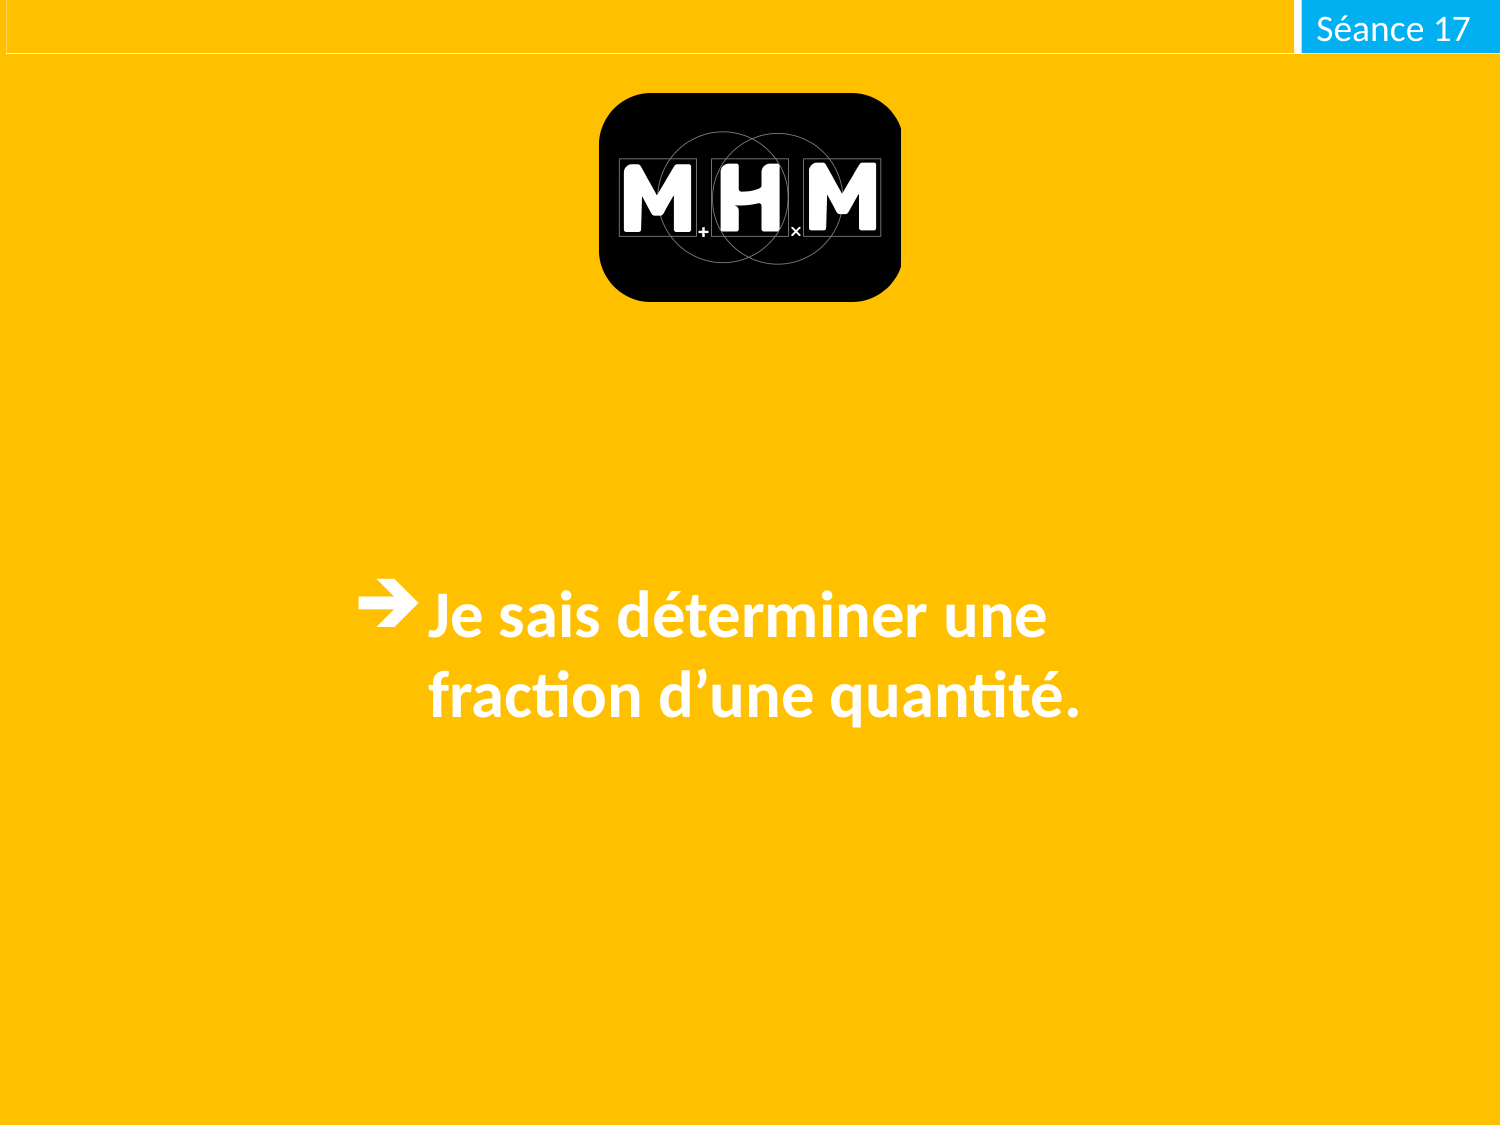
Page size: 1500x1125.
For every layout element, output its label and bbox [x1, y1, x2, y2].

text_box [0, 54, 1500, 1125]
